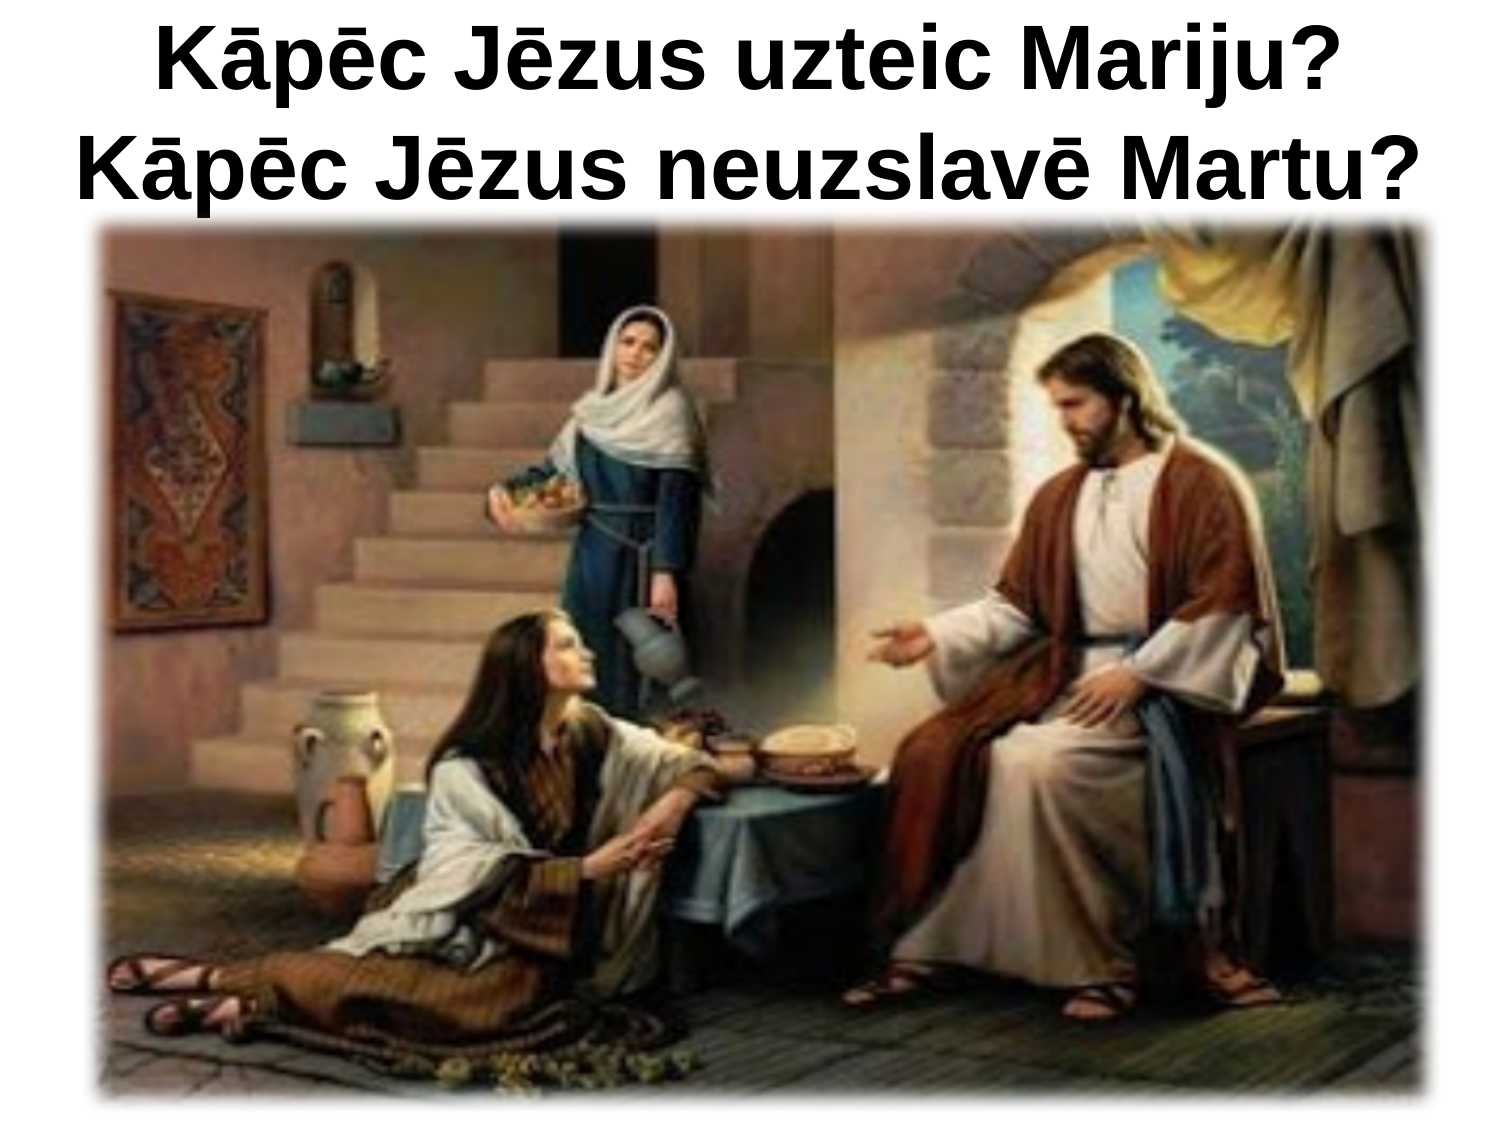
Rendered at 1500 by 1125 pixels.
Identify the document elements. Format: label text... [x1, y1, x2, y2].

picture [81, 208, 1442, 1114]
title Kāpēc Jēzus uzteic Mariju? Kāpēc Jēzus neuzslavē Martu? [0, 55, 1500, 162]
